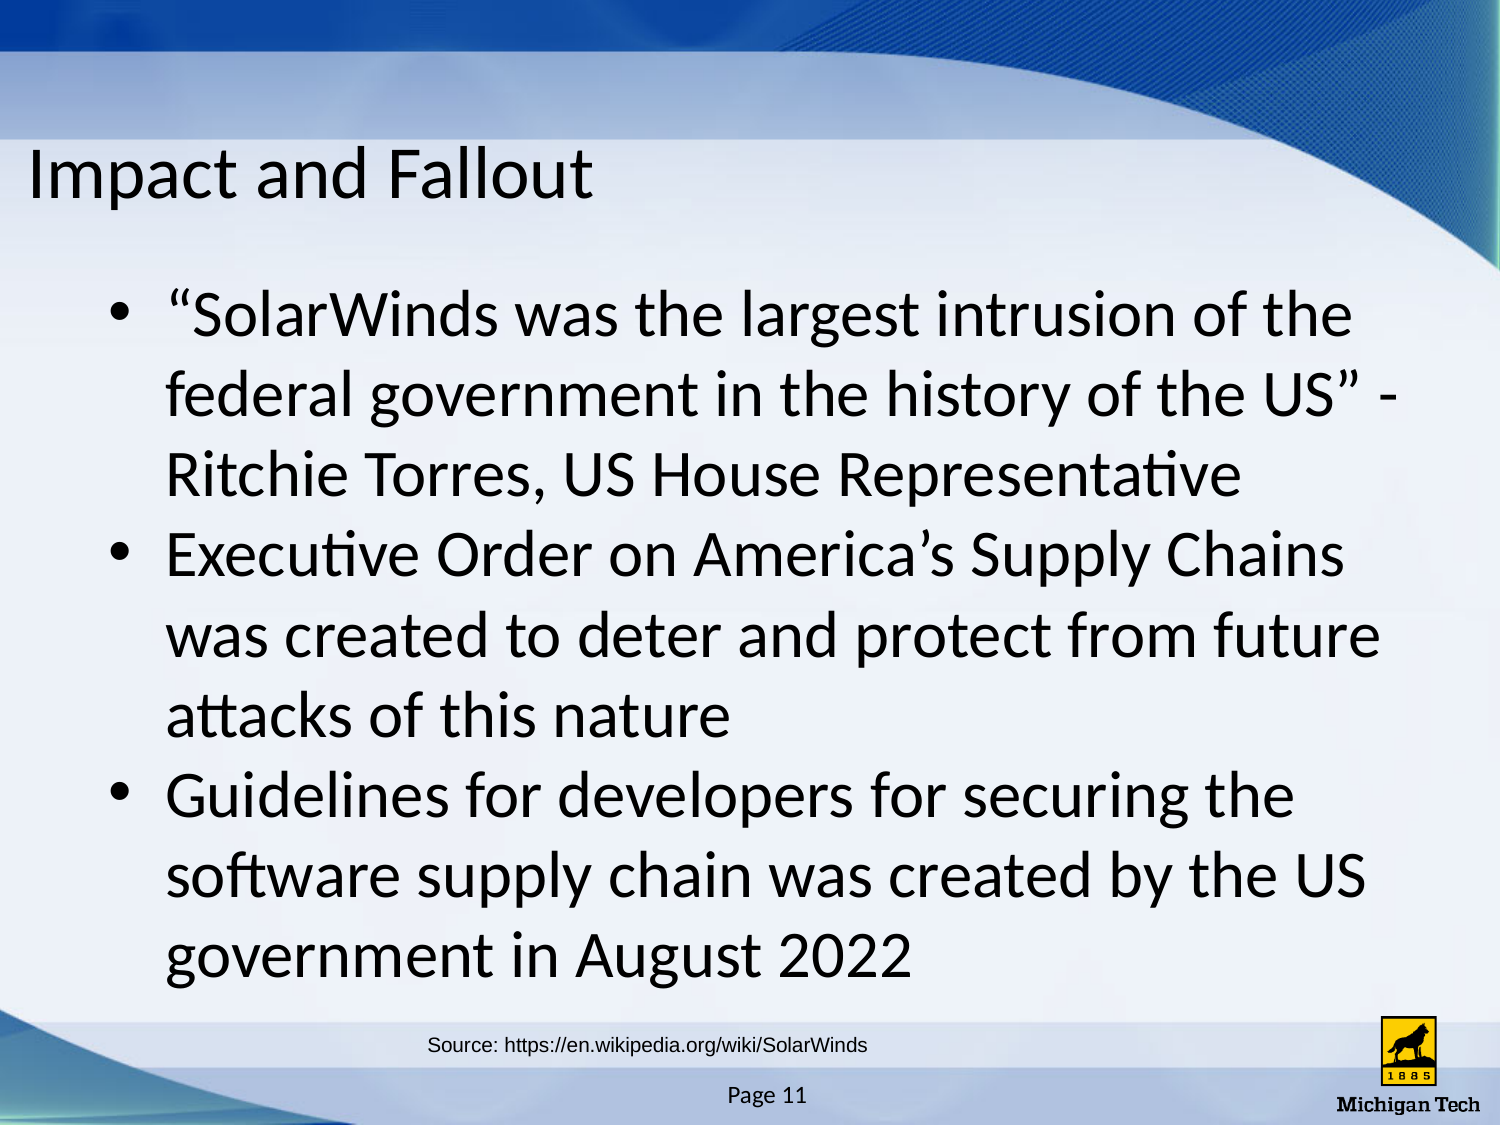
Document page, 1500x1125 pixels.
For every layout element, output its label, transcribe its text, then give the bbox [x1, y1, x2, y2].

picture [0, 0, 1500, 1125]
title Impact and Fallout [12, 75, 1263, 263]
text_box Source: https://en.wikipedia.org/wiki/SolarWinds [388, 1024, 1148, 1065]
list “SolarWinds was the largest intrusion of the federal government in the history of the US” - Ritchie Torres, US House Representative Executive Order on America’s Supply Chains was created to deter and protect from future attacks of this nature Guidelines for developers for securing the software supply chain was created by the US government in August 2022 [75, 262, 1425, 1063]
